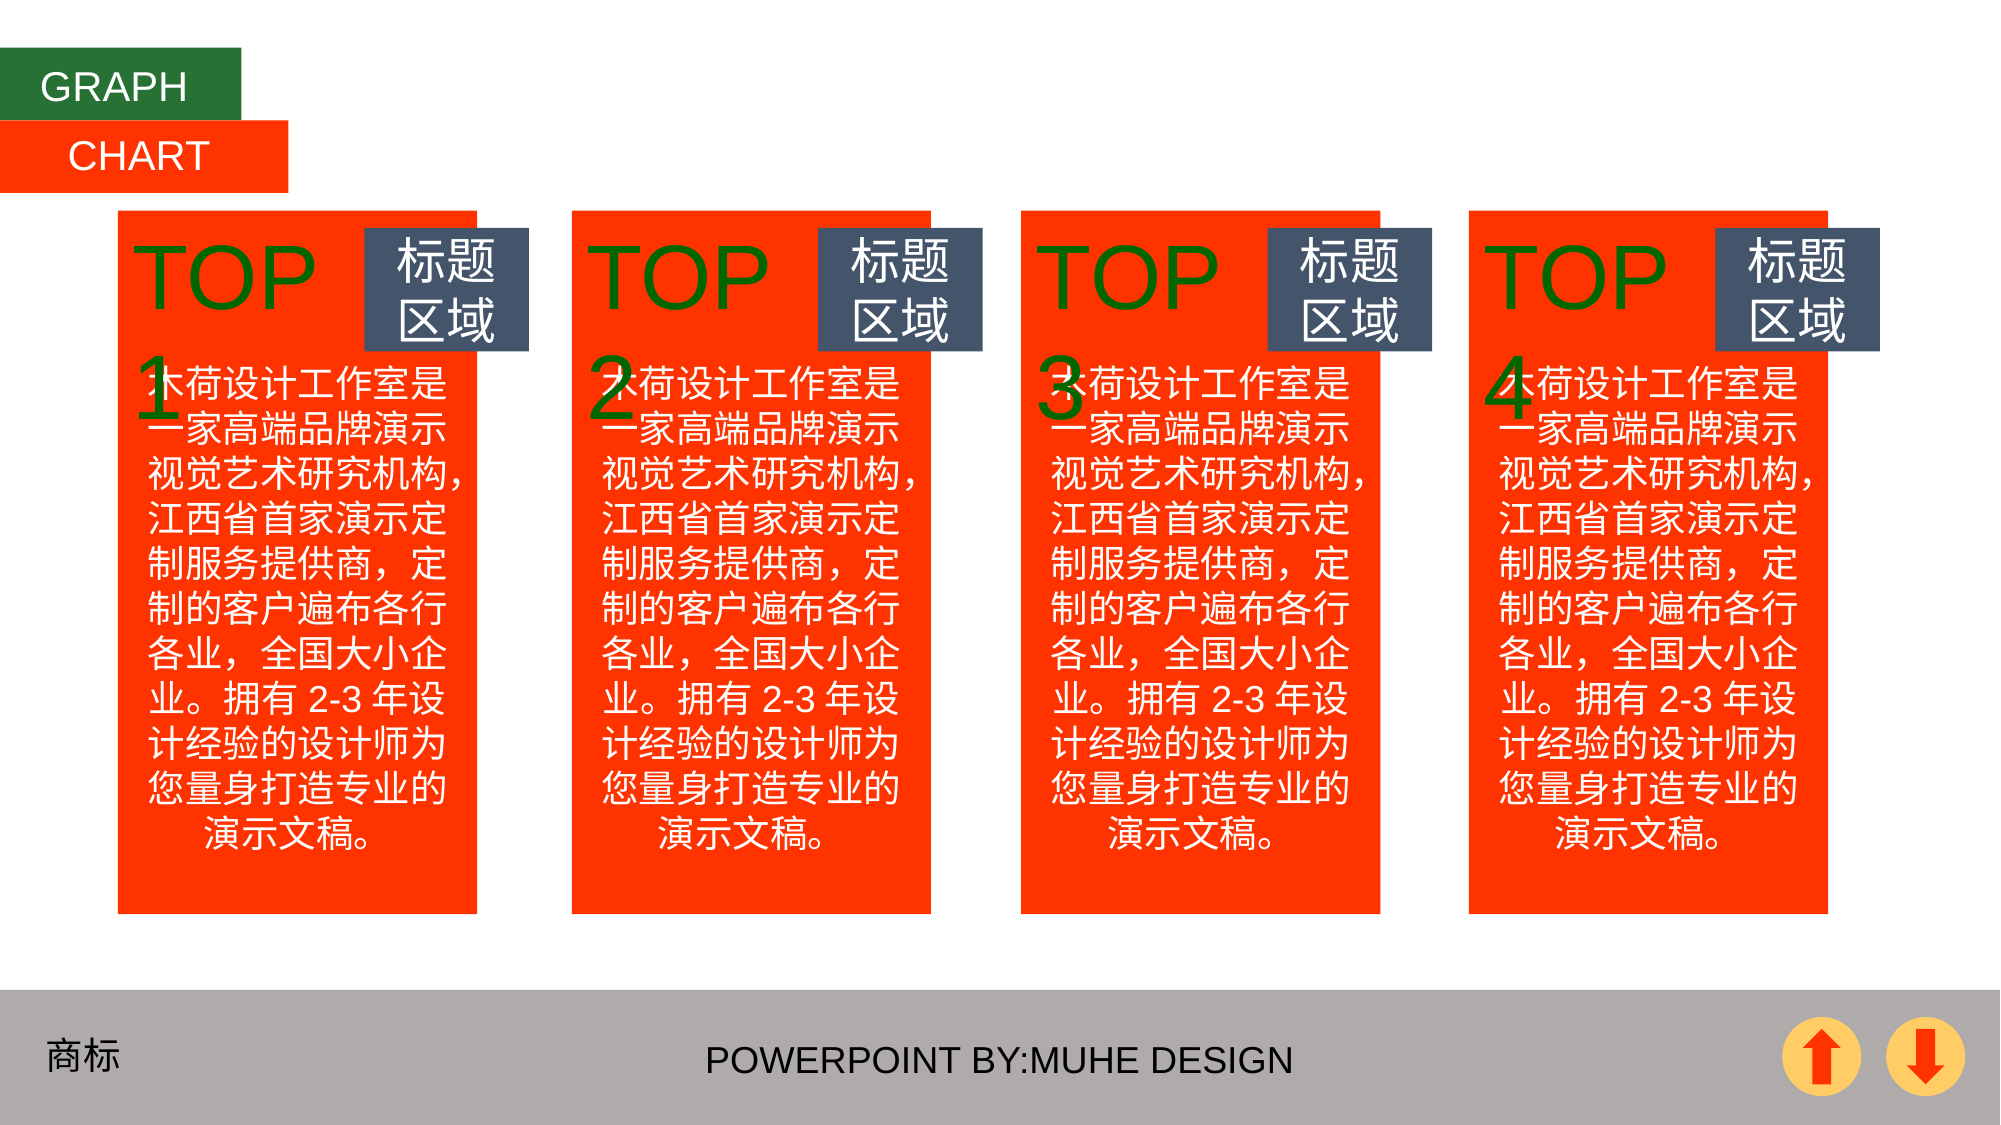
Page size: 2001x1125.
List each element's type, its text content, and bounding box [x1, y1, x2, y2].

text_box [571, 210, 983, 915]
text_box GRAPH [25, 52, 230, 118]
text_box CHART [52, 120, 245, 186]
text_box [117, 210, 529, 915]
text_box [1468, 210, 1880, 915]
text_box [1021, 210, 1433, 915]
